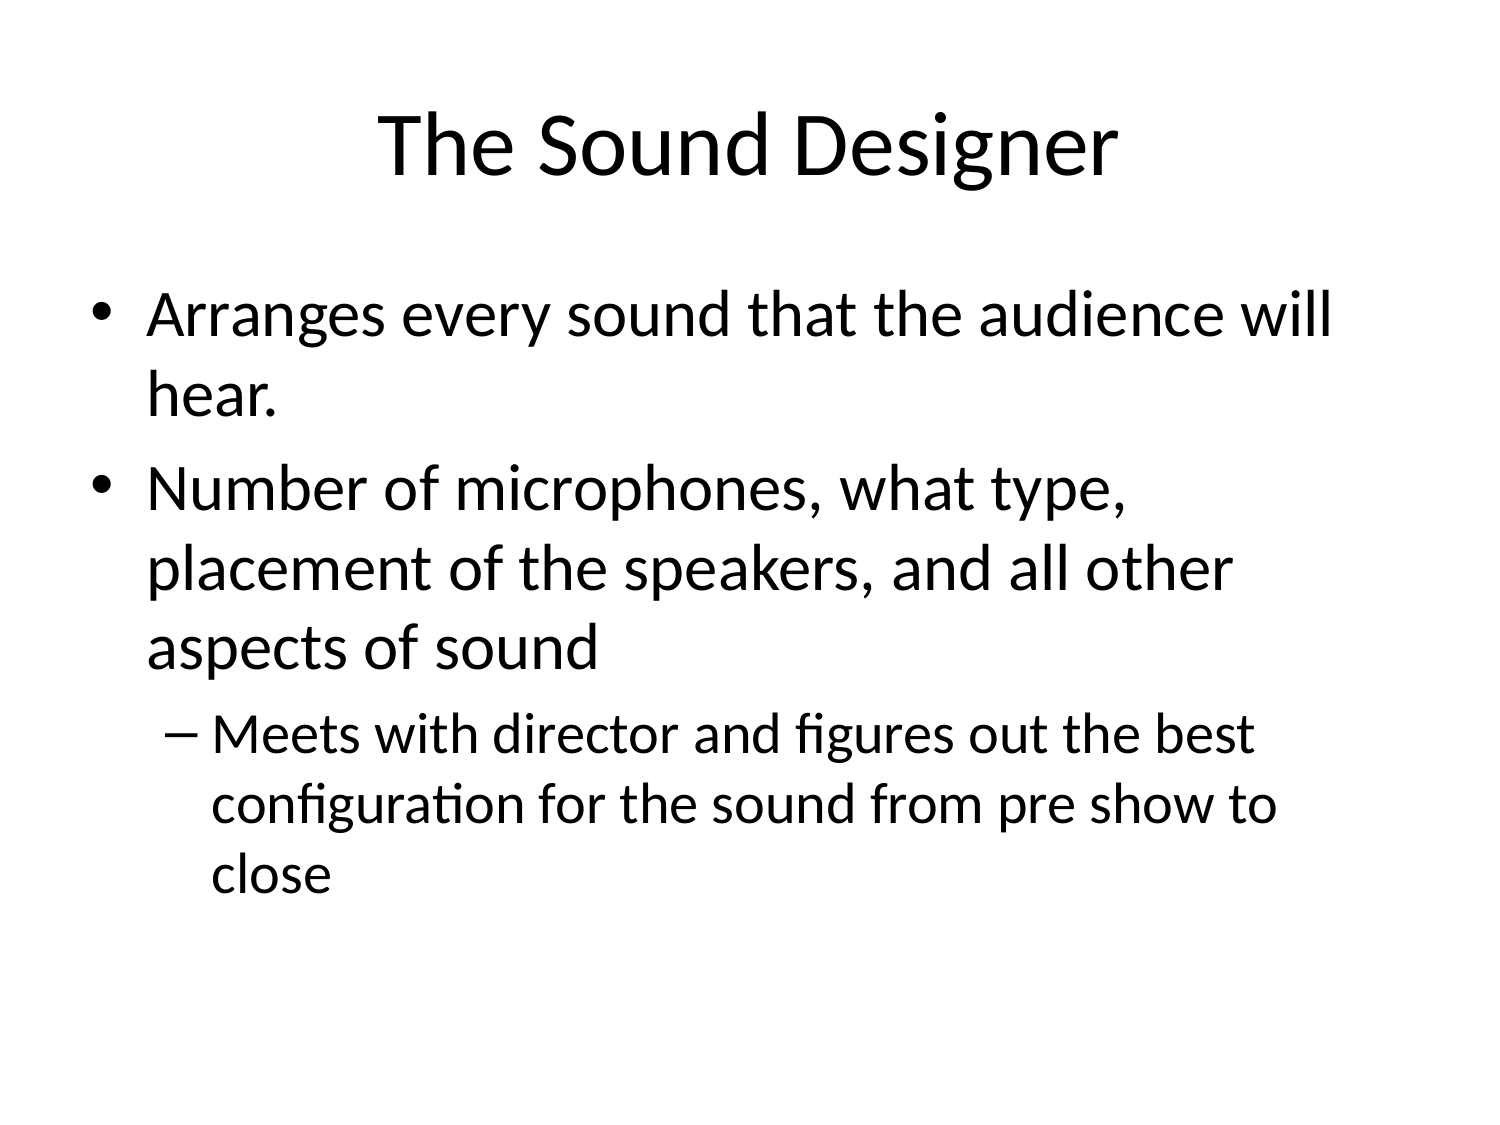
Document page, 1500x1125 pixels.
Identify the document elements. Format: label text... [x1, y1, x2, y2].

title The Sound Designer [75, 45, 1425, 233]
list Arranges every sound that the audience will hear. Number of microphones, what type, placement of the speakers, and all other aspects of sound Meets with director and figures out the best configuration for the sound from pre show to close [75, 262, 1425, 1005]
